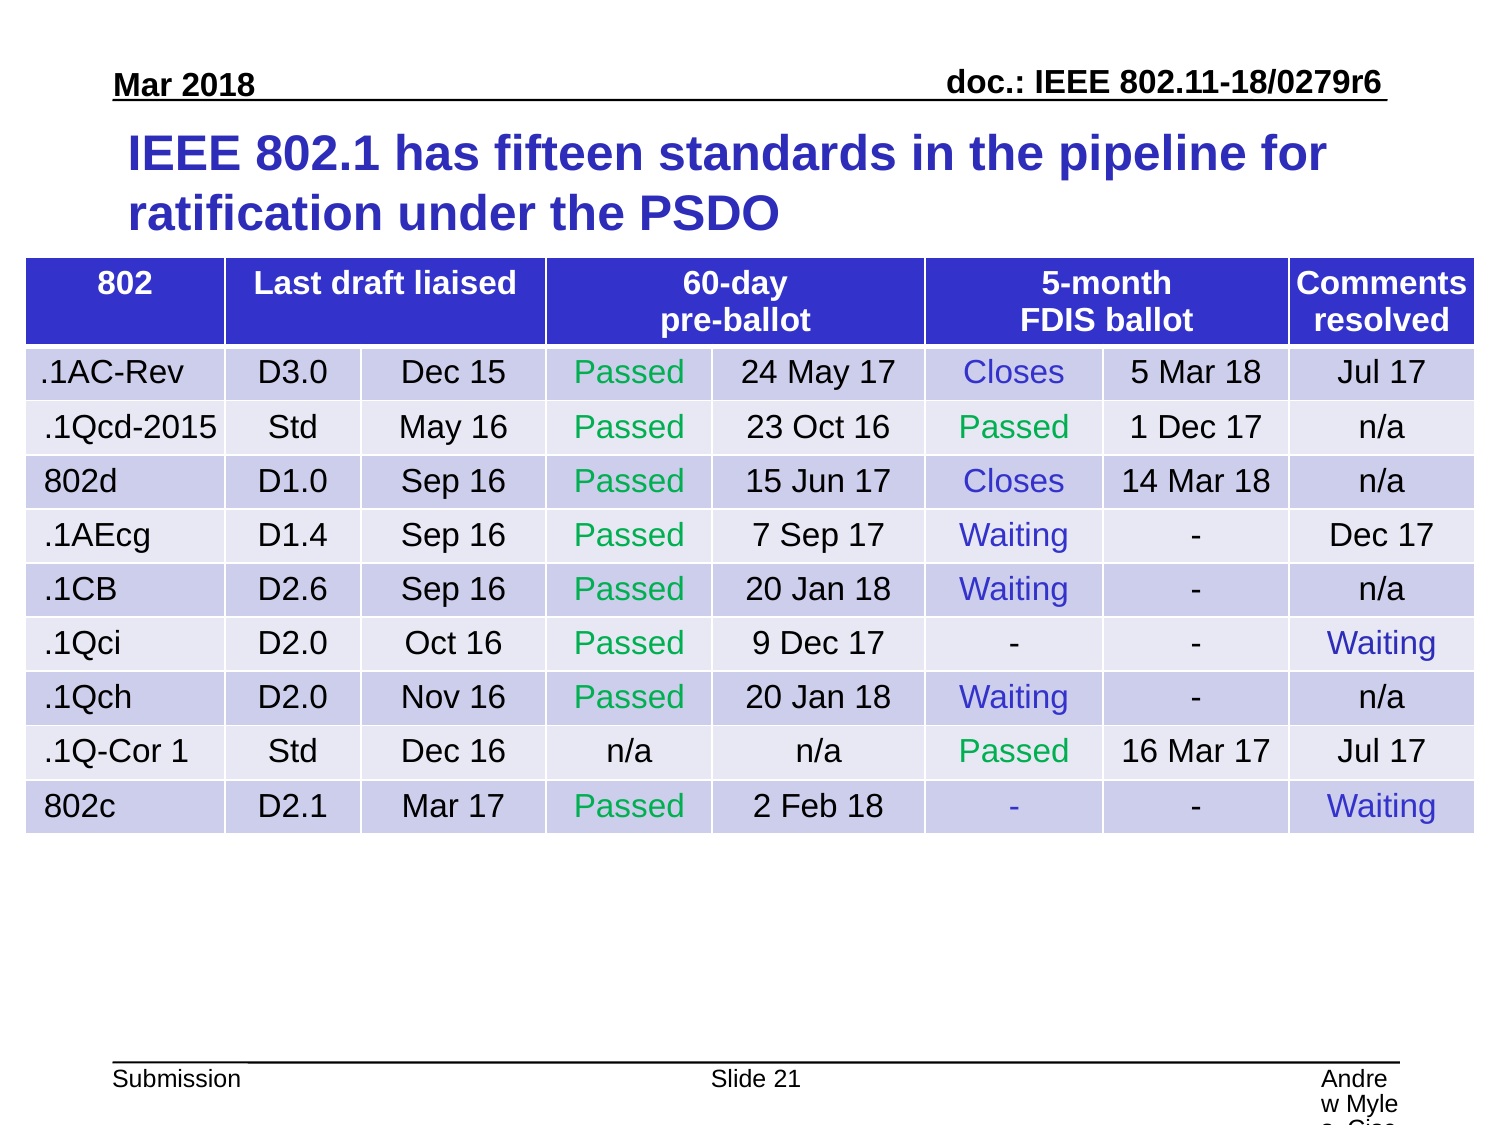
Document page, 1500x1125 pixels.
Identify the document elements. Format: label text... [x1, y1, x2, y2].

table_cell Oct 16 [362, 618, 545, 670]
table_cell 802d [26, 456, 224, 508]
table_cell - [1104, 618, 1288, 670]
table_cell D1.4 [226, 510, 360, 562]
table_cell Waiting [1290, 781, 1474, 833]
table_cell Closes [926, 349, 1102, 400]
table_cell .1AC-Rev [26, 349, 224, 400]
table_cell n/a [1290, 672, 1474, 725]
table_cell n/a [1290, 564, 1474, 616]
table_cell Passed [547, 401, 711, 454]
table_cell Passed [547, 510, 711, 562]
table_header 5-month FDIS ballot [926, 258, 1288, 344]
table_cell Passed [547, 618, 711, 670]
table_cell 20 Jan 18 [713, 672, 924, 725]
table_cell .1Qch [26, 672, 224, 725]
table_cell Dec 17 [1290, 510, 1474, 562]
table_cell 24 May 17 [713, 349, 924, 400]
table_cell .1Q-Cor 1 [26, 726, 224, 779]
table_cell - [1104, 510, 1288, 562]
table_cell - [926, 618, 1102, 670]
table_cell D2.0 [226, 618, 360, 670]
table_cell 14 Mar 18 [1104, 456, 1288, 508]
table_cell n/a [713, 726, 924, 779]
table_cell Passed [547, 672, 711, 725]
table_cell .1Qci [26, 618, 224, 670]
table_cell May 16 [362, 401, 545, 454]
table_cell 23 Oct 16 [713, 401, 924, 454]
table_cell D2.1 [226, 781, 360, 833]
table_cell 16 Mar 17 [1104, 726, 1288, 779]
table_cell n/a [547, 726, 711, 779]
table_cell Closes [926, 456, 1102, 508]
table_cell .1Qcd-2015 [26, 401, 224, 454]
table_cell - [1104, 564, 1288, 616]
table_cell D2.0 [226, 672, 360, 725]
table_cell .1AEcg [26, 510, 224, 562]
table_cell Passed [547, 349, 711, 400]
table_cell 5 Mar 18 [1104, 349, 1288, 400]
table_cell Passed [926, 726, 1102, 779]
table_cell Waiting [1290, 618, 1474, 670]
table_cell Dec 16 [362, 726, 545, 779]
table_cell .1CB [26, 564, 224, 616]
table_cell D1.0 [226, 456, 360, 508]
table_cell - [926, 781, 1102, 833]
table_header 60-day pre-ballot [547, 258, 924, 344]
slide_number Slide 21 [709, 1061, 803, 1093]
table_cell 2 Feb 18 [713, 781, 924, 833]
table_cell - [1104, 781, 1288, 833]
table_cell D3.0 [226, 349, 360, 400]
table_cell Waiting [926, 510, 1102, 562]
table_cell Passed [547, 564, 711, 616]
footer Andrew Myles, Cisco [1320, 1061, 1402, 1093]
table_cell Waiting [926, 564, 1102, 616]
table_cell Dec 15 [362, 349, 545, 400]
table_cell 15 Jun 17 [713, 456, 924, 508]
table_header Comments resolved [1290, 258, 1474, 344]
table_cell n/a [1290, 401, 1474, 454]
table_cell Waiting [926, 672, 1102, 725]
table_cell Nov 16 [362, 672, 545, 725]
table_cell 7 Sep 17 [713, 510, 924, 562]
table_cell Mar 17 [362, 781, 545, 833]
table_cell - [1104, 672, 1288, 725]
table_cell Std [226, 726, 360, 779]
table_cell 20 Jan 18 [713, 564, 924, 616]
table_cell Sep 16 [362, 510, 545, 562]
table_cell Sep 16 [362, 564, 545, 616]
title IEEE 802.1 has fifteen standards in the pipeline for ratification under the PSDO [112, 112, 1388, 256]
table_cell n/a [1290, 456, 1474, 508]
table_cell 1 Dec 17 [1104, 401, 1288, 454]
table_cell Passed [926, 401, 1102, 454]
table_cell Jul 17 [1290, 726, 1474, 779]
table_cell Passed [547, 456, 711, 508]
table_cell Sep 16 [362, 456, 545, 508]
table_cell Passed [547, 781, 711, 833]
table_cell 802c [26, 781, 224, 833]
table_cell 9 Dec 17 [713, 618, 924, 670]
table_header 802 [26, 258, 224, 344]
table_cell D2.6 [226, 564, 360, 616]
table_header Last draft liaised [226, 258, 545, 344]
table_cell Std [226, 401, 360, 454]
table_cell Jul 17 [1290, 349, 1474, 400]
